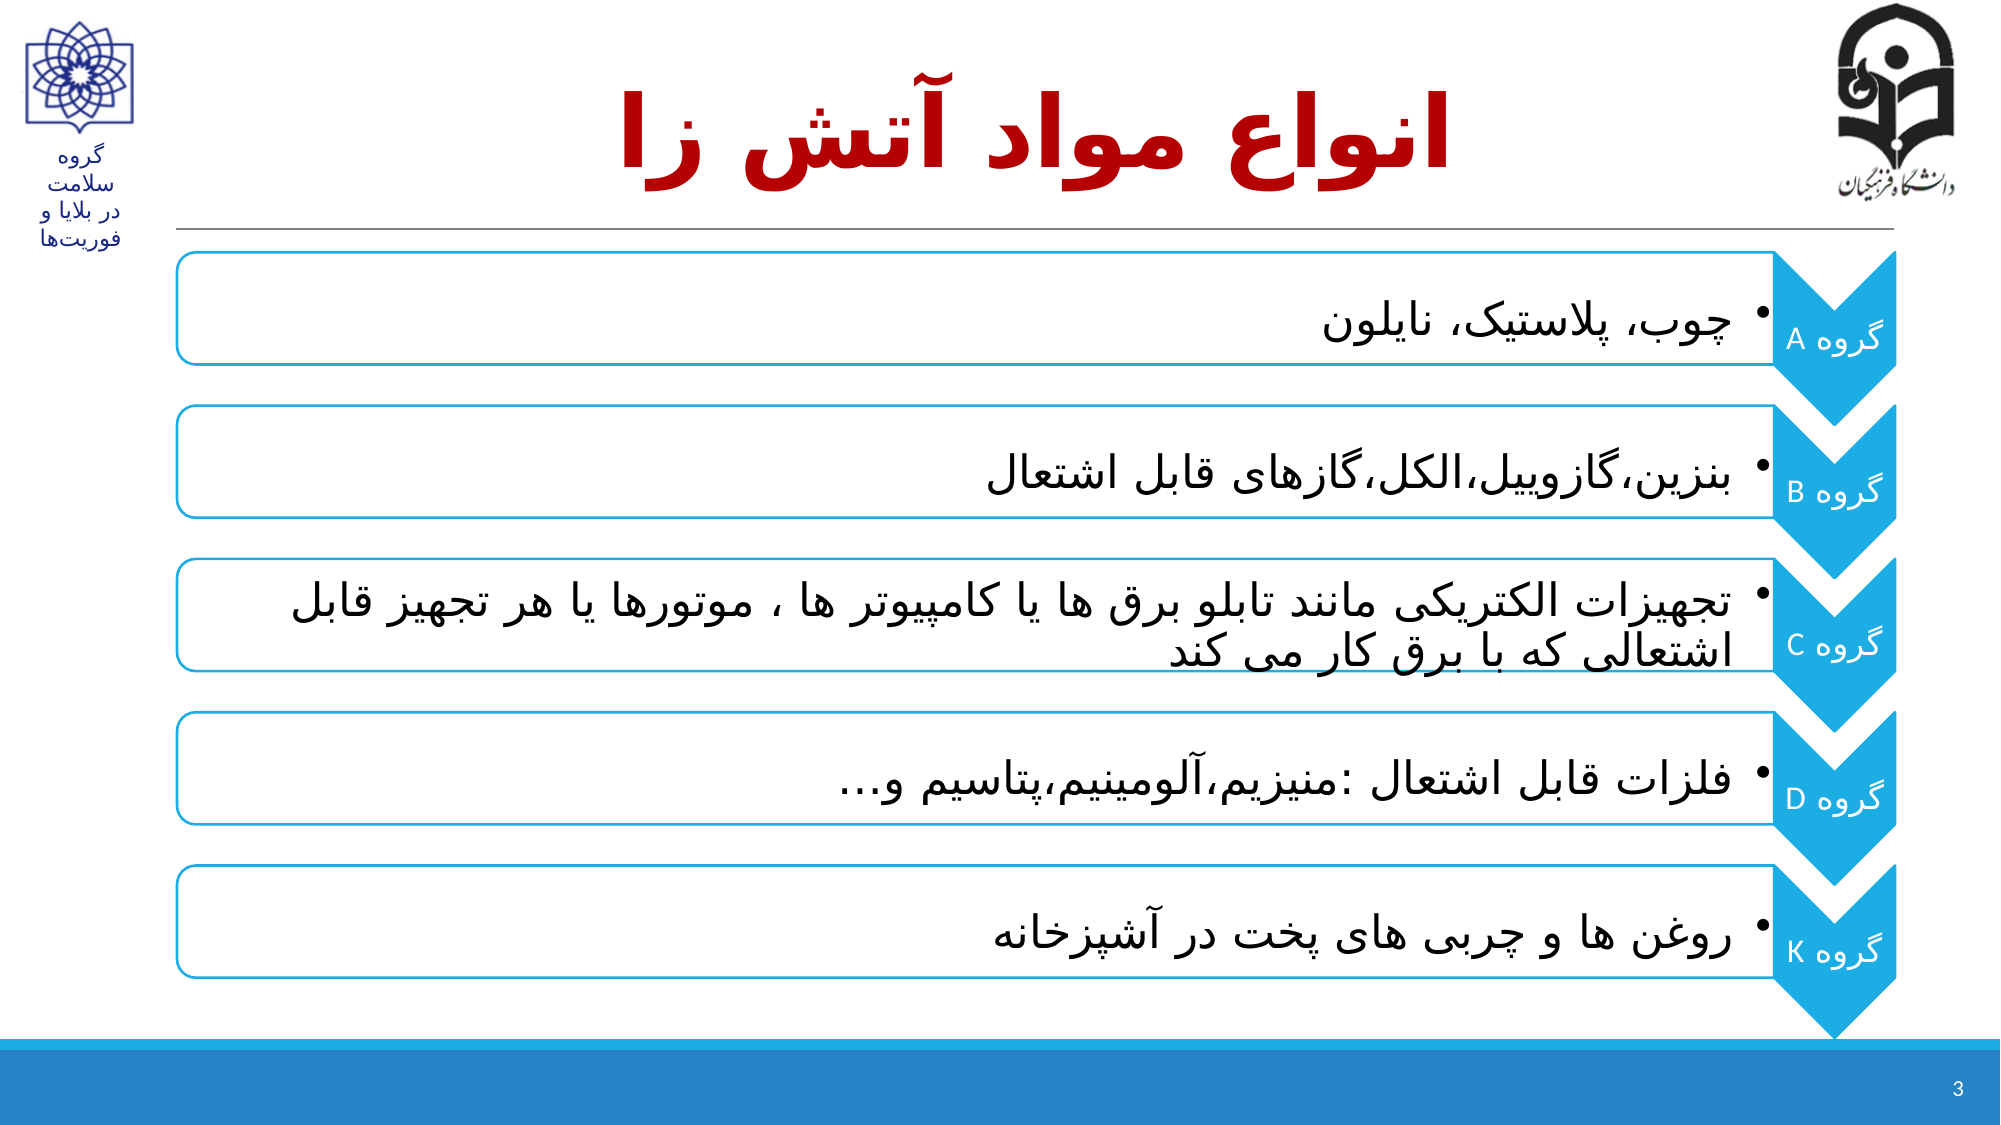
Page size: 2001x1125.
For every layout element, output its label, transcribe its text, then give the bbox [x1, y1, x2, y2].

picture [21, 18, 140, 137]
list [176, 251, 1896, 1039]
picture [1792, 0, 2000, 208]
slide_number 3 [1910, 1054, 1980, 1120]
title انواع مواد آتش زا [177, 47, 1895, 227]
